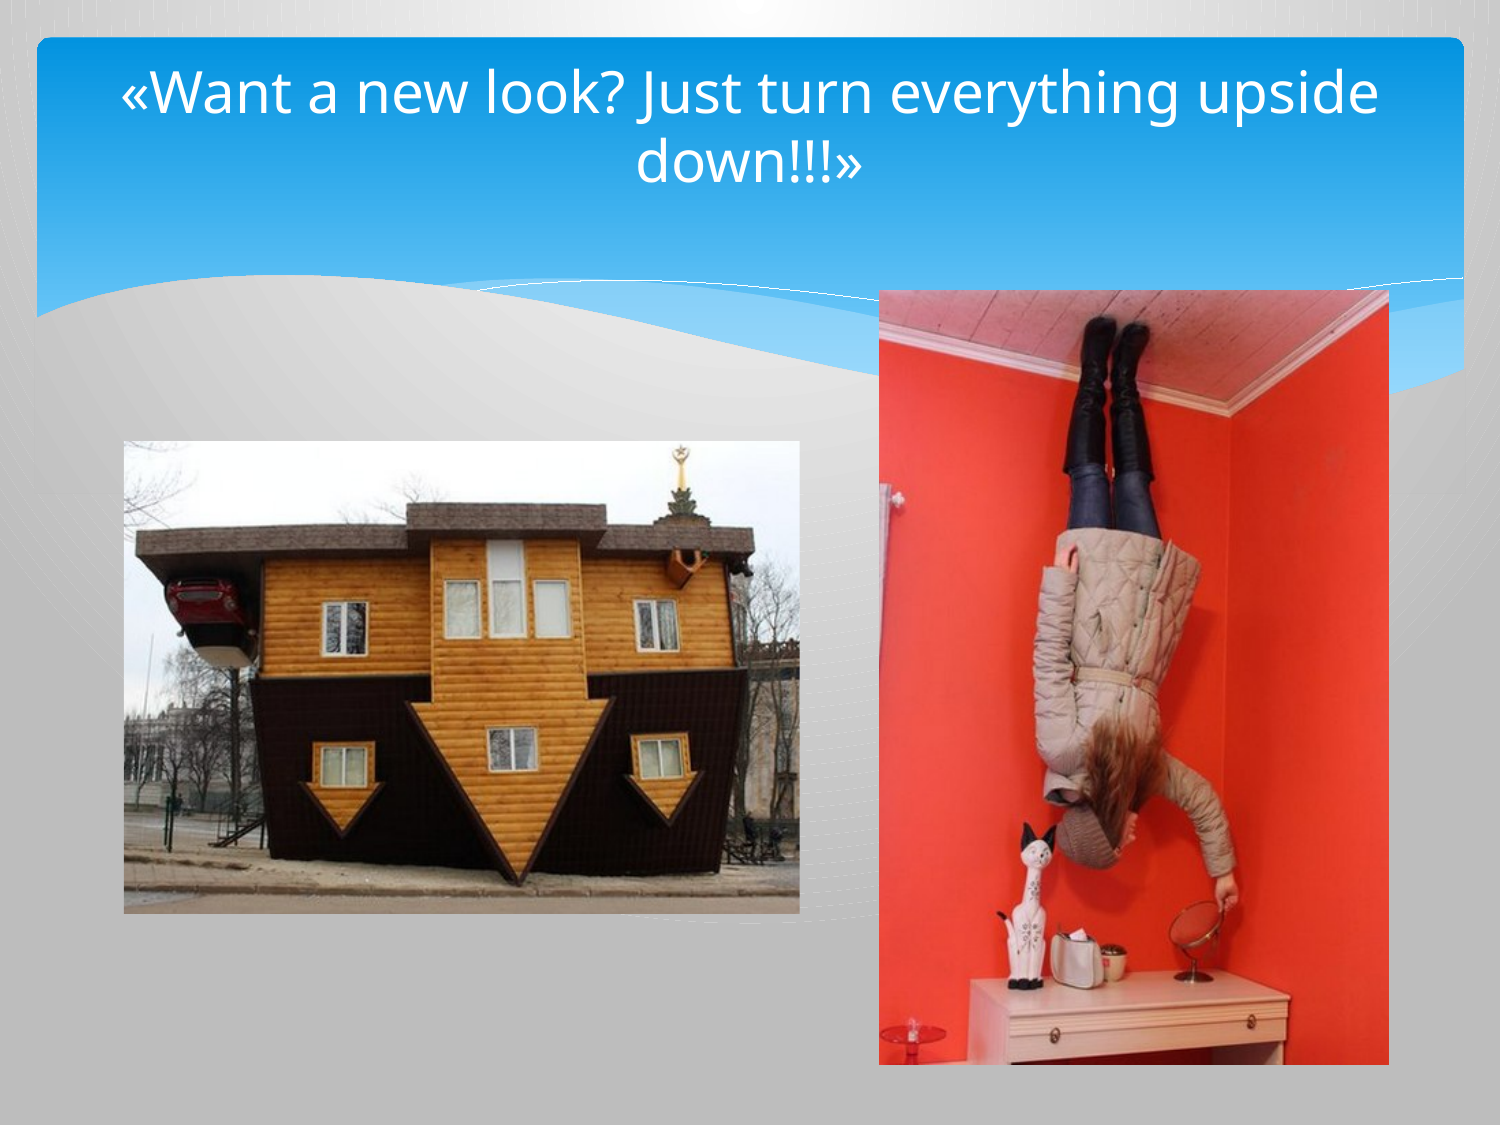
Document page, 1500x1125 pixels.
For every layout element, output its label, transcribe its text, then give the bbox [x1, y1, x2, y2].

picture [879, 290, 1389, 1065]
title «Want a new look? Just turn everything upside down!!!» [75, 30, 1425, 219]
picture [123, 441, 800, 914]
